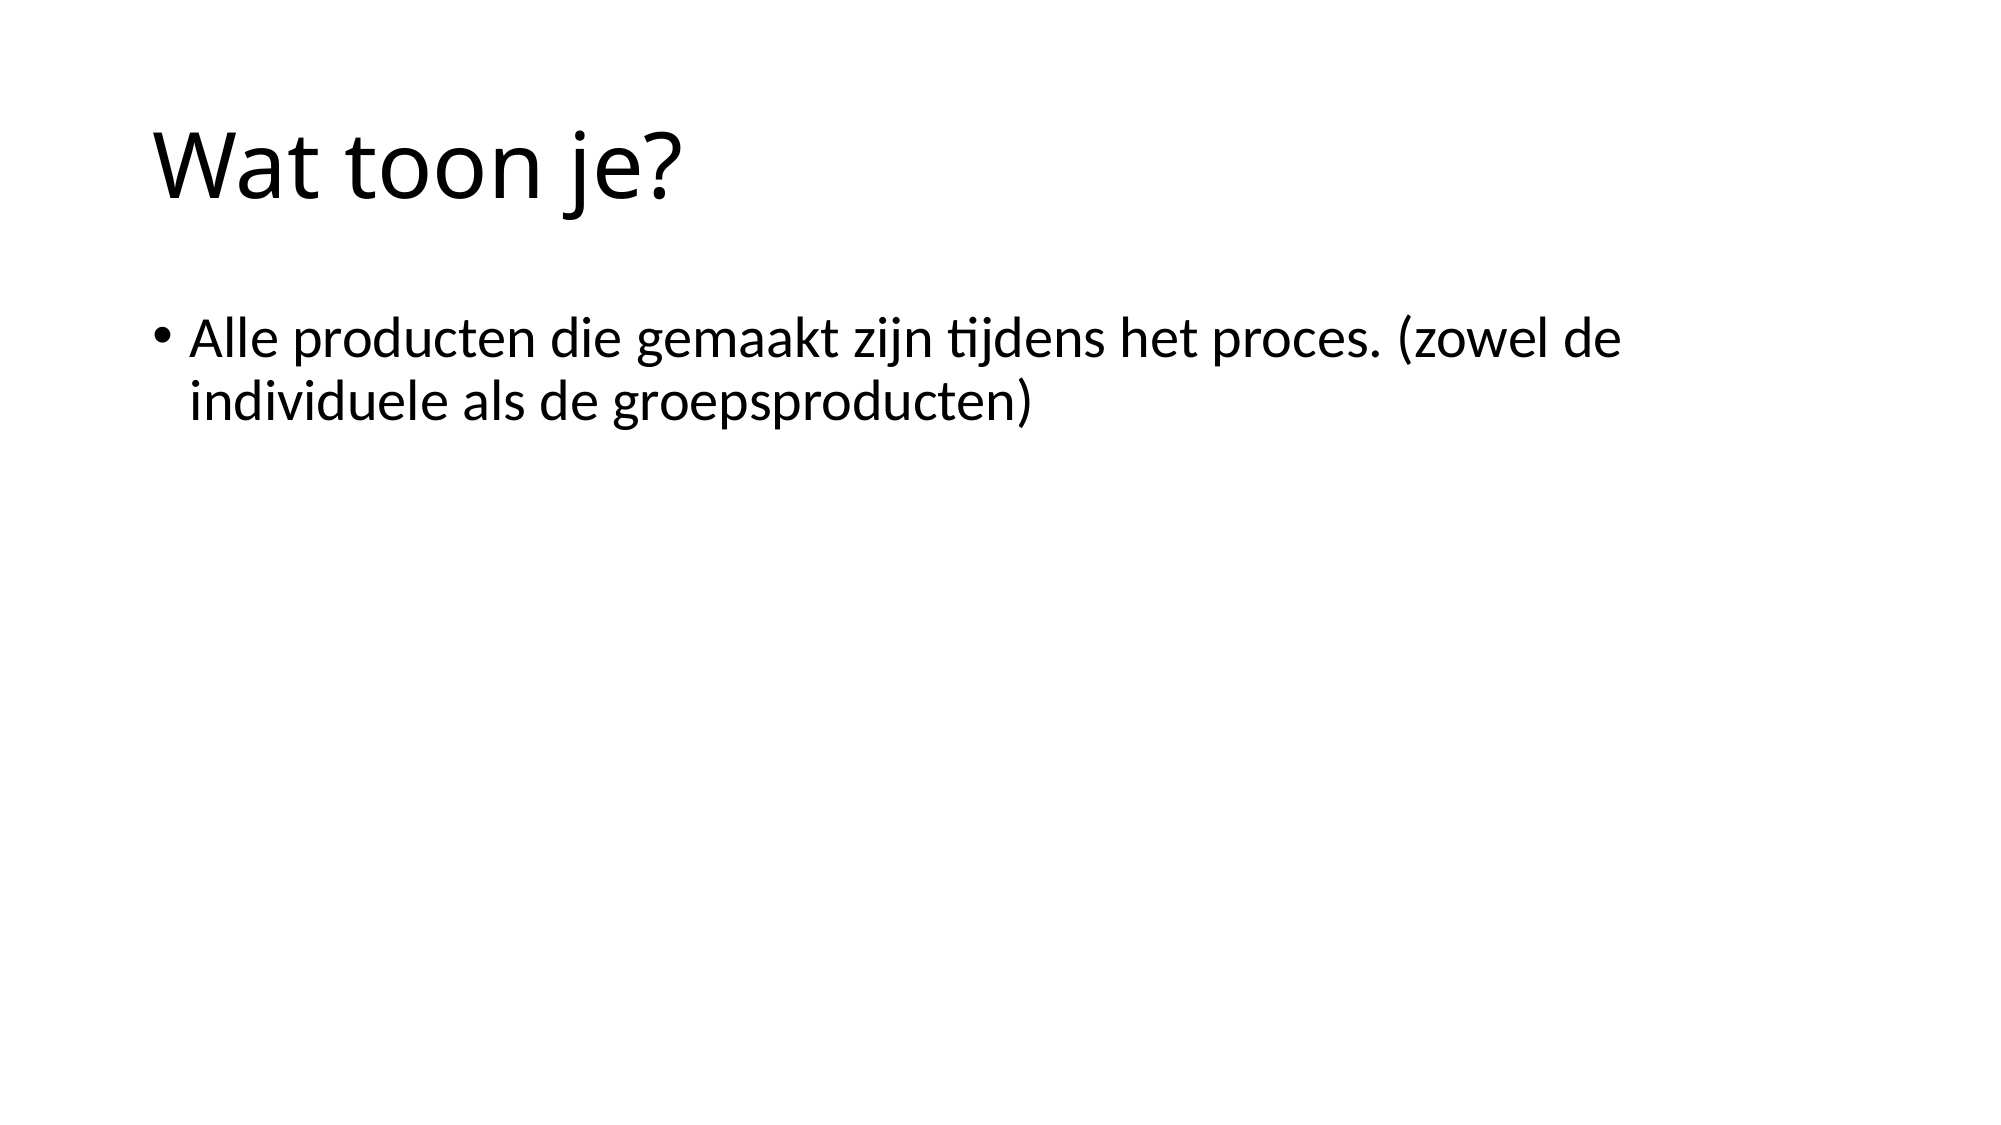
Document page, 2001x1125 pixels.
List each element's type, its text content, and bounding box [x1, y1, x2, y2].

title Wat toon je? [137, 59, 1863, 278]
list Alle producten die gemaakt zijn tijdens het proces. (zowel de individuele als de groepsproducten) [137, 299, 1863, 1014]
